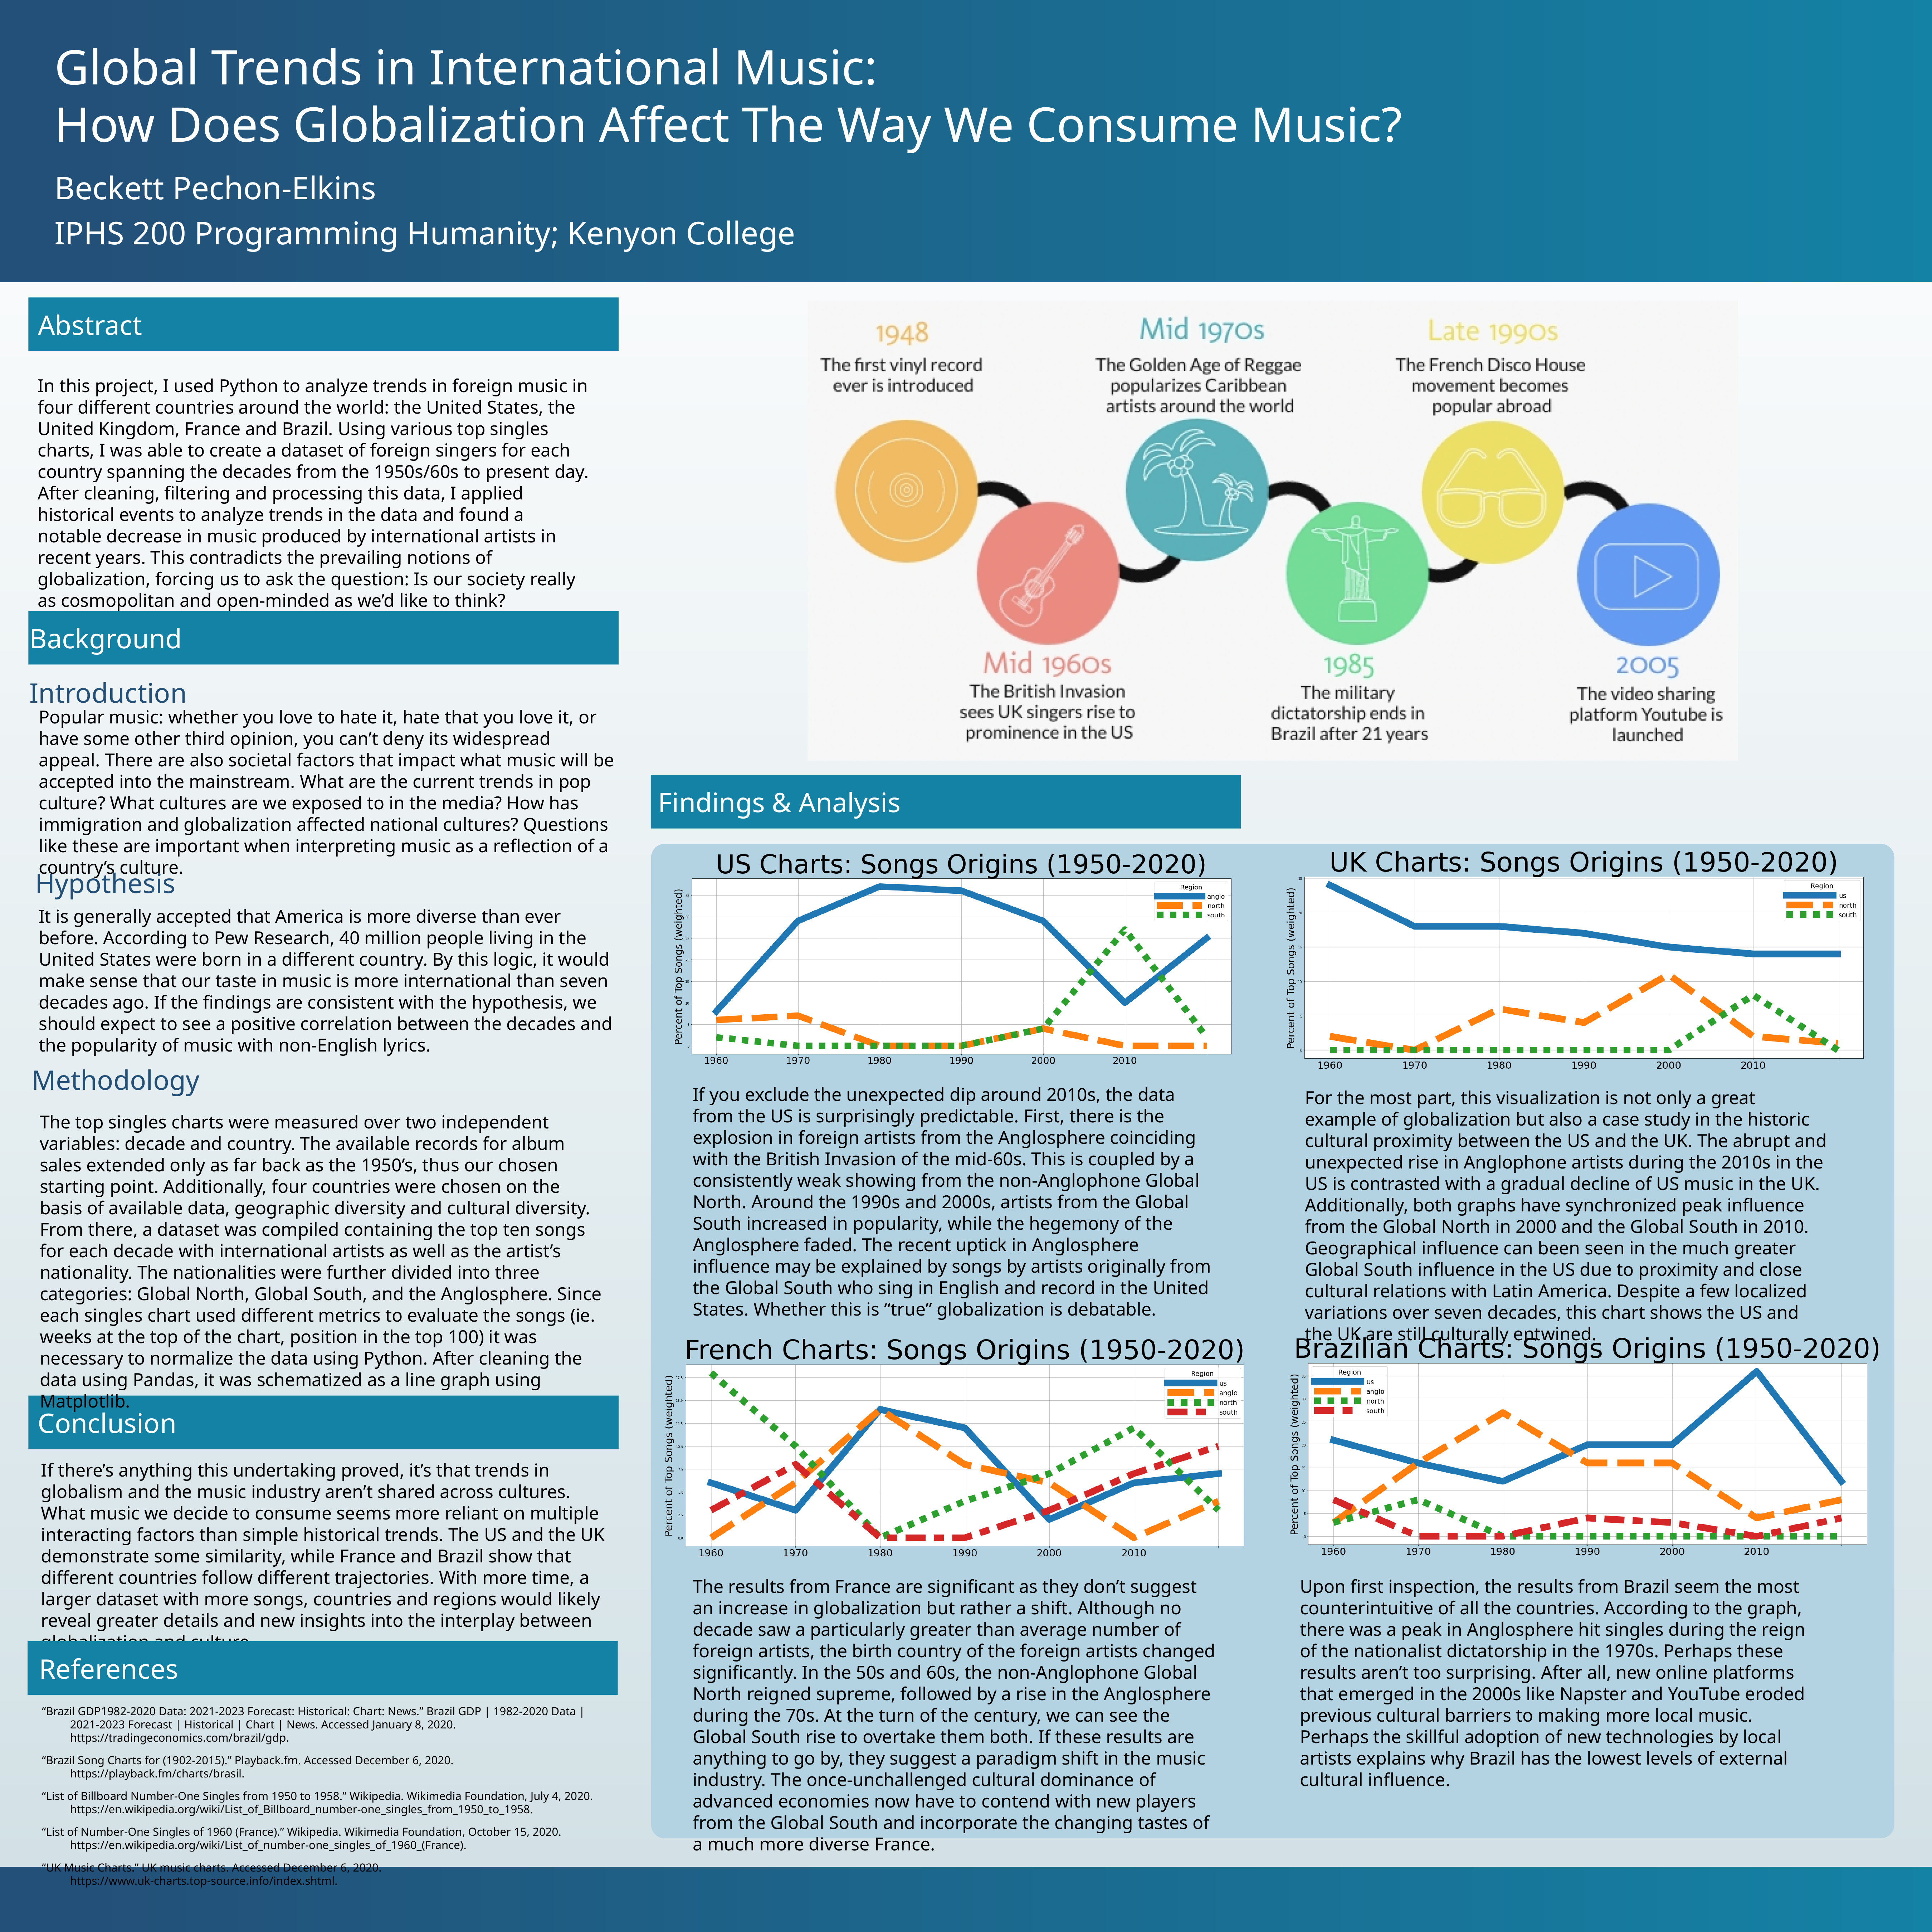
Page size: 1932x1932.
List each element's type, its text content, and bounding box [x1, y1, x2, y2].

picture [672, 853, 1233, 1065]
text_box Methodology [28, 1060, 203, 1098]
picture [808, 301, 1738, 761]
text_box Popular music: whether you love to hate it, hate that you love it, or have some other third opinion, you can’t deny its widespread appeal. There are also societal factors that impact what music will be accepted into the mainstream. What are the current trends in pop culture? What cultures are we exposed to in the media? How has immigration and globalization affected national cultures? Questions like these are important when interpreting music as a reflection of a country’s culture. [35, 703, 620, 881]
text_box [27, 1641, 618, 1695]
text_box If there’s anything this undertaking proved, it’s that trends in globalism and the music industry aren’t shared across cultures. What music we decide to consume seems more reliant on multiple interacting factors than simple historical trends. The US and the UK demonstrate some similarity, while France and Brazil show that different countries follow different trajectories. With more time, a larger dataset with more songs, countries and regions would likely reveal greater details and new insights into the interplay between globalization and culture. [38, 1456, 611, 1641]
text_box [28, 297, 619, 351]
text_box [28, 611, 619, 665]
picture [1285, 848, 1864, 1073]
text_box Beckett Pechon-Elkins IPHS 200 Programming Humanity; Kenyon College [52, 165, 1885, 254]
text_box In this project, I used Python to analyze trends in foreign music in four different countries around the world: the United States, the United Kingdom, France and Brazil. Using various top singles charts, I was able to create a dataset of foreign singers for each country spanning the decades from the 1950s/60s to present day. After cleaning, filtering and processing this data, I applied historical events to analyze trends in the data and found a notable decrease in music produced by international artists in recent years. This contradicts the prevailing notions of globalization, forcing us to ask the question: Is our society really as cosmopolitan and open-minded as we’d like to think? [34, 371, 595, 611]
text_box “Brazil GDP1982-2020 Data: 2021-2023 Forecast: Historical: Chart: News.” Brazil GDP | 1982-2020 Data | 2021-2023 Forecast | Historical | Chart | News. Accessed January 8, 2020. https://tradingeconomics.com/brazil/gdp. “Brazil Song Charts for (1902-2015).” Playback.fm. Accessed December 6, 2020. https://playback.fm/charts/brasil. “List of Billboard Number-One Singles from 1950 to 1958.” Wikipedia. Wikimedia Foundation, July 4, 2020. https://en.wikipedia.org/wiki/List_of_Billboard_number-one_singles_from_1950_to_1958. “List of Number-One Singles of 1960 (France).” Wikipedia. Wikimedia Foundation, October 15, 2020. https://en.wikipedia.org/wiki/List_of_number-one_singles_of_1960_(France). “UK Music Charts.” UK music charts. Accessed December 6, 2020. https://www.uk-charts.top-source.info/index.shtml. [39, 1701, 613, 1890]
text_box The results from France are significant as they don’t suggest an increase in globalization but rather a shift. Although no decade saw a particularly greater than average number of foreign artists, the birth country of the foreign artists changed significantly. In the 50s and 60s, the non-Anglophone Global North reigned supreme, followed by a rise in the Anglosphere during the 70s. At the turn of the century, we can see the Global South rise to overtake them both. If these results are anything to go by, they suggest a paradigm shift in the music industry. The once-unchallenged cultural dominance of advanced economies now have to contend with new players from the Global South and incorporate the changing tastes of a much more diverse France. [690, 1572, 1219, 1857]
text_box The top singles charts were measured over two independent variables: decade and country. The available records for album sales extended only as far back as the 1950’s, thus our chosen starting point. Additionally, four countries were chosen on the basis of available data, geographic diversity and cultural diversity. From there, a dataset was compiled containing the top ten songs for each decade with international artists as well as the artist’s nationality. The nationalities were further divided into three categories: Global North, Global South, and the Anglosphere. Since each singles chart used different metrics to evaluate the songs (ie. weeks at the top of the chart, position in the top 100) it was necessary to normalize the data using Python. After cleaning the data using Pandas, it was schematized as a line graph using Matplotlib. [37, 1108, 610, 1395]
text_box For the most part, this visualization is not only a great example of globalization but also a case study in the historic cultural proximity between the US and the UK. The abrupt and unexpected rise in Anglophone artists during the 2010s in the US is contrasted with a gradual decline of US music in the UK. Additionally, both graphs have synchronized peak influence from the Global North in 2000 and the Global South in 2010. Geographical influence can been seen in the much greater Global South influence in the US due to proximity and close cultural relations with Latin America. Despite a few localized variations over seven decades, this chart shows the US and the UK are still culturally entwined. [1302, 1083, 1831, 1335]
picture [665, 1336, 1244, 1560]
text_box Upon first inspection, the results from Brazil seem the most counterintuitive of all the countries. According to the graph, there was a peak in Anglosphere hit singles during the reign of the nationalist dictatorship in the 1970s. Perhaps these results aren’t too surprising. After all, new online platforms that emerged in the 2000s like Napster and YouTube eroded previous cultural barriers to making more local music. Perhaps the skillful adoption of new technologies by local artists explains why Brazil has the lowest levels of external cultural influence. [1297, 1572, 1826, 1792]
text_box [650, 775, 1241, 829]
text_box Hypothesis [32, 863, 179, 902]
text_box [0, 1867, 1932, 1932]
picture [1290, 1335, 1881, 1559]
text_box [0, 0, 1932, 282]
text_box Global Trends in International Music: How Does Globalization Affect The Way We Consume Music? [52, 34, 1885, 154]
text_box Introduction [26, 673, 190, 711]
text_box [651, 844, 1894, 1839]
text_box It is generally accepted that America is more diverse than ever before. According to Pew Research, 40 million people living in the United States were born in a different country. By this logic, it would make sense that our taste in music is more international than seven decades ago. If the findings are consistent with the hypothesis, we should expect to see a positive correlation between the decades and the popularity of music with non-English lyrics. [35, 902, 620, 1058]
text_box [28, 1395, 619, 1449]
text_box If you exclude the unexpected dip around 2010s, the data from the US is surprisingly predictable. First, there is the explosion in foreign artists from the Anglosphere coinciding with the British Invasion of the mid-60s. This is coupled by a consistently weak showing from the non-Anglophone Global North. Around the 1990s and 2000s, artists from the Global South increased in popularity, while the hegemony of the Anglosphere faded. The recent uptick in Anglosphere influence may be explained by songs by artists originally from the Global South who sing in English and record in the United States. Whether this is “true” globalization is debatable. [690, 1080, 1219, 1322]
